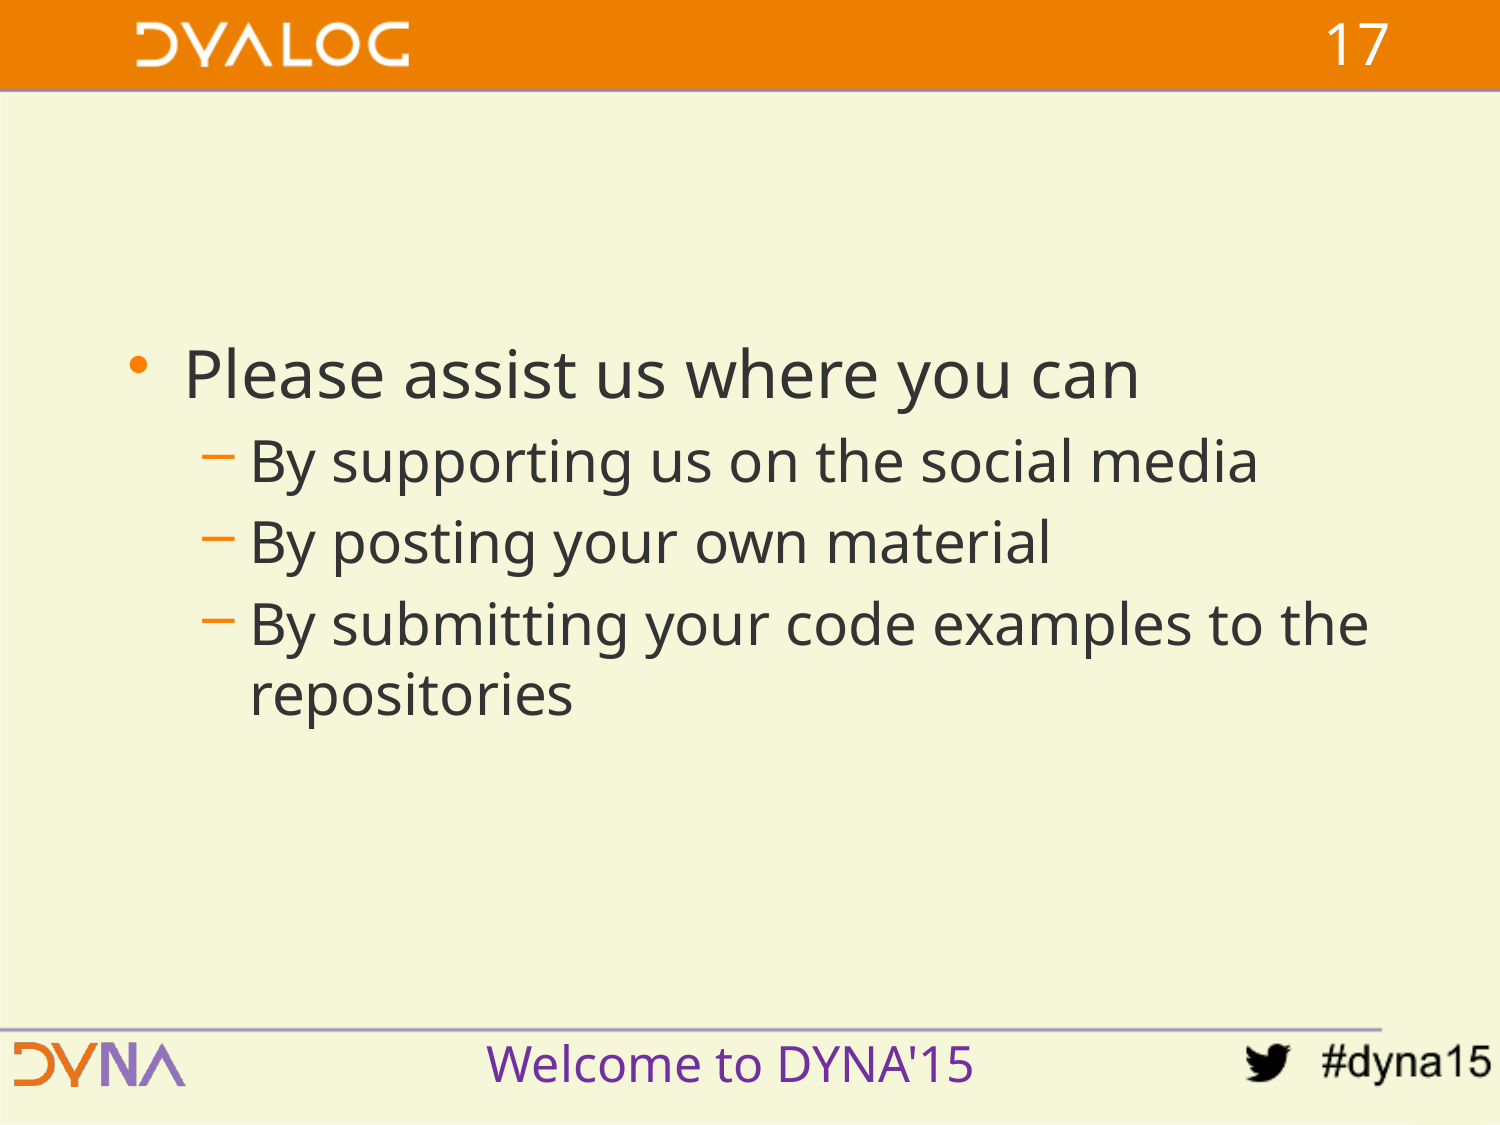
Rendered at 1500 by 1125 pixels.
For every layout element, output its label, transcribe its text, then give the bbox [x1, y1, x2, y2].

slide_number 16 [1299, 0, 1406, 75]
picture [0, 0, 1500, 1125]
list Please assist us where you can By supporting us on the social media By posting your own material By submitting your code examples to the repositories [112, 324, 1388, 1000]
footer Welcome to DYNA'15 [249, 1025, 1213, 1100]
